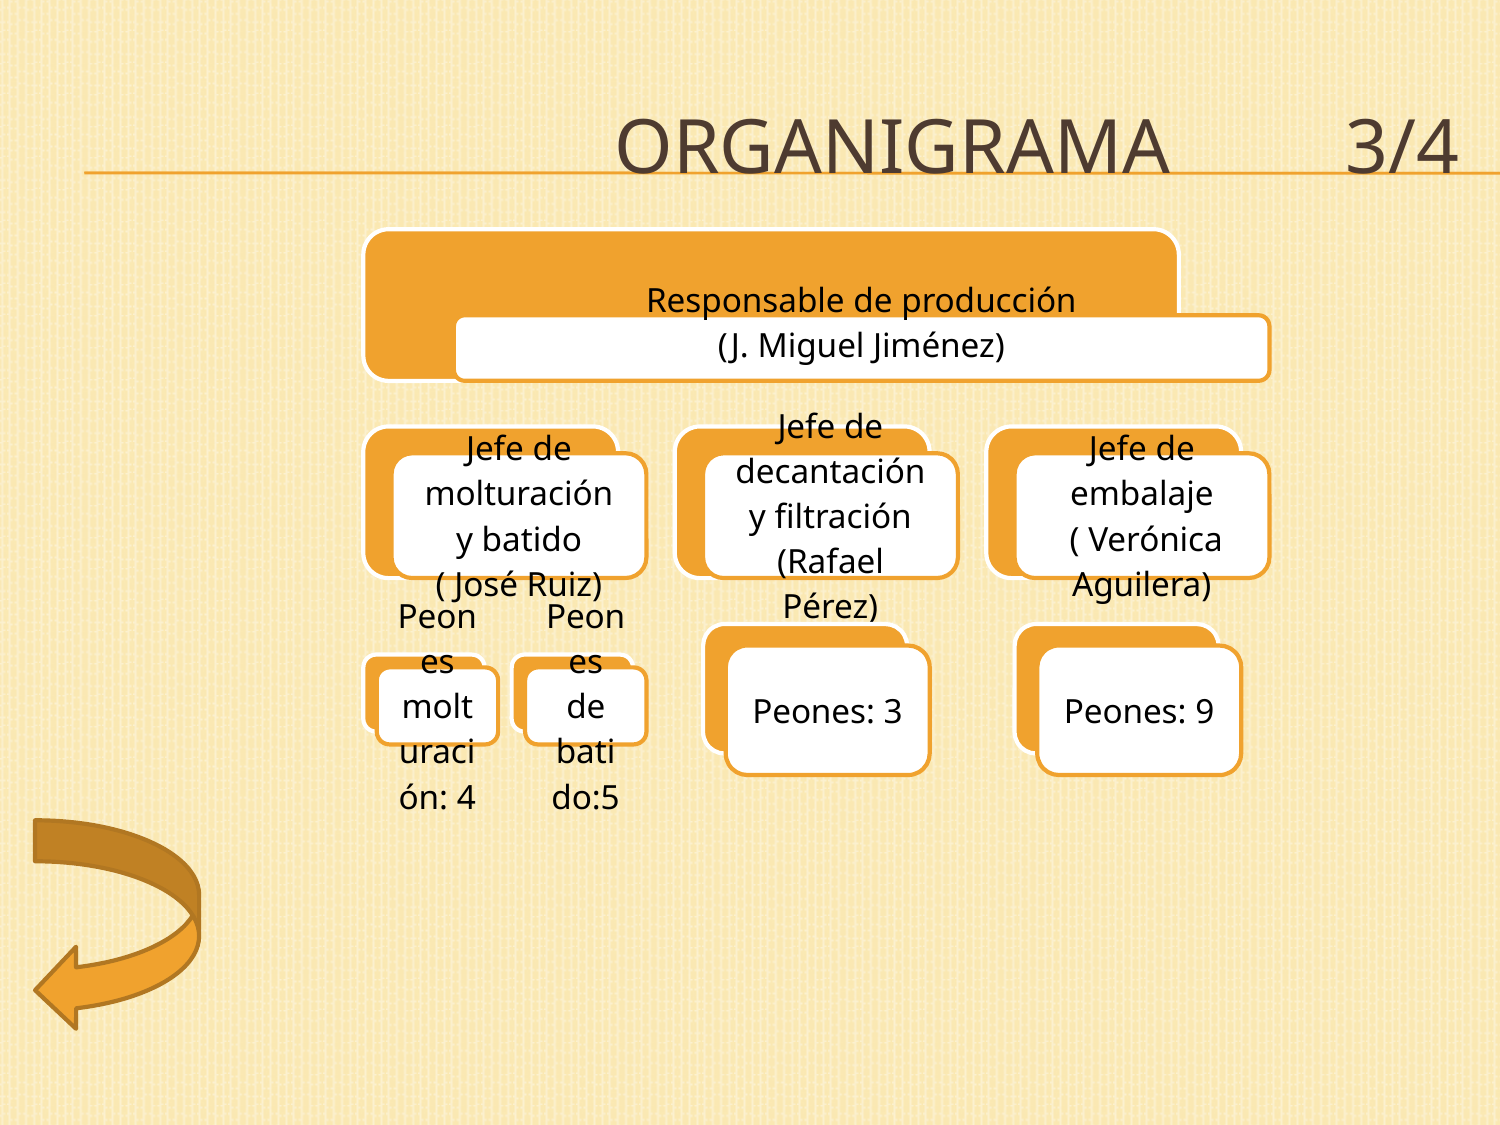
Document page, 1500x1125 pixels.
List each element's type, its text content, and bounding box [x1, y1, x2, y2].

title organigrama 3/4 [49, 75, 1475, 213]
text_box [32, 818, 202, 1031]
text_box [249, 228, 1383, 973]
